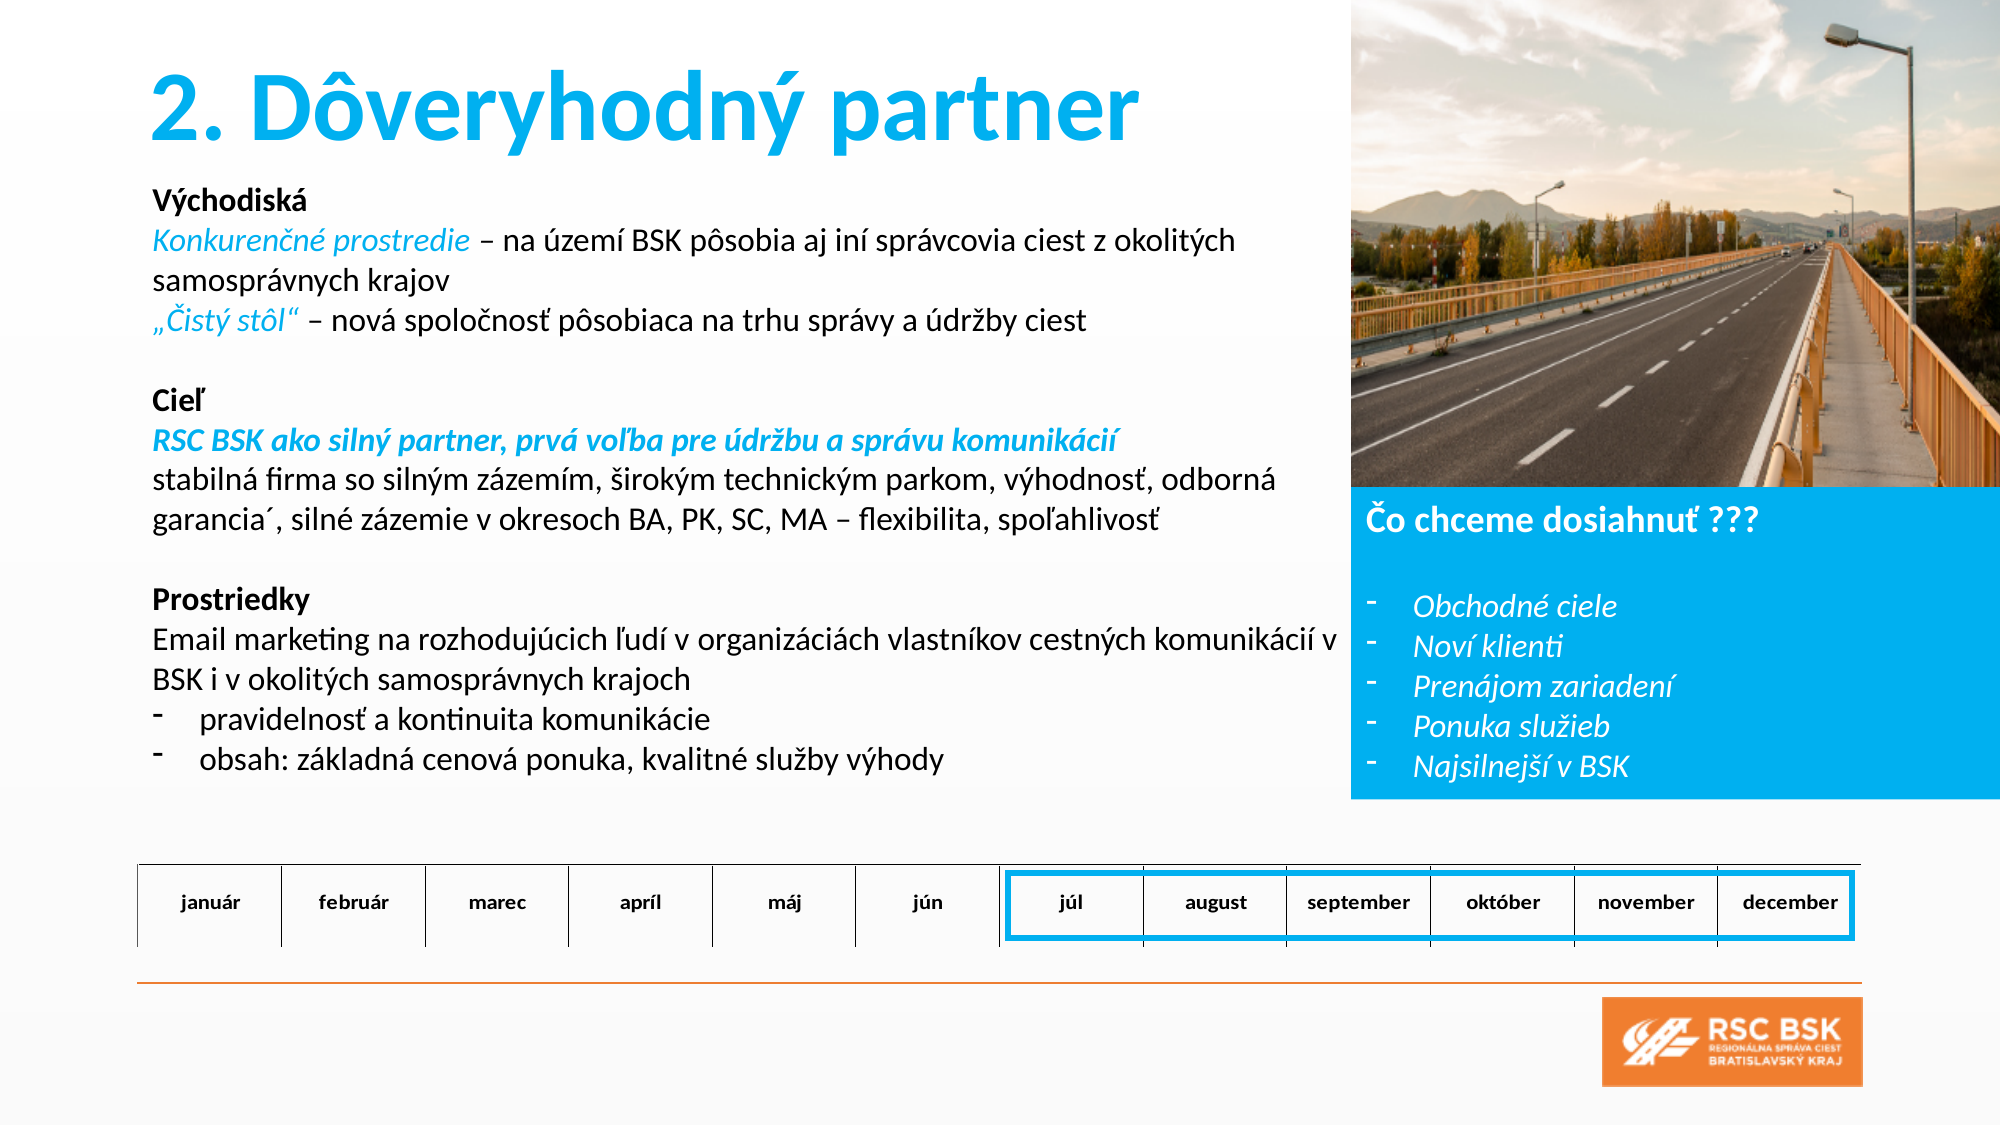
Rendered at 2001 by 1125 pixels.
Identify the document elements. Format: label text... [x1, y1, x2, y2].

picture [1351, 0, 2000, 486]
title 2. Dôveryhodný partner [134, 0, 1351, 204]
text_box Čo chceme dosiahnuť ??? Obchodné ciele Noví klienti Prenájom zariadení Ponuka služieb Najsilnejší v BSK [1362, 488, 2000, 800]
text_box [137, 864, 1863, 949]
text_box Východiská Konkurenčné prostredie – na území BSK pôsobia aj iní správcovia ciest z okolitých samosprávnych krajov „Čistý stôl“ – nová spoločnosť pôsobiaca na trhu správy a údržby ciest Cieľ RSC BSK ako silný partner, prvá voľba pre údržbu a správu komunikácií stabilná firma so silným zázemím, širokým technickým parkom, výhodnosť, odborná garancia´, silné zázemie v okresoch BA, PK, SC, MA – flexibilita, spoľahlivosť Prostriedky Email marketing na rozhodujúcich ľudí v organizáciách vlastníkov cestných komunikácií v BSK i v okolitých samosprávnych krajoch pravidelnosť a kontinuita komunikácie obsah: základná cenová ponuka, kvalitné služby výhody [137, 170, 1362, 828]
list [1602, 997, 1863, 1087]
